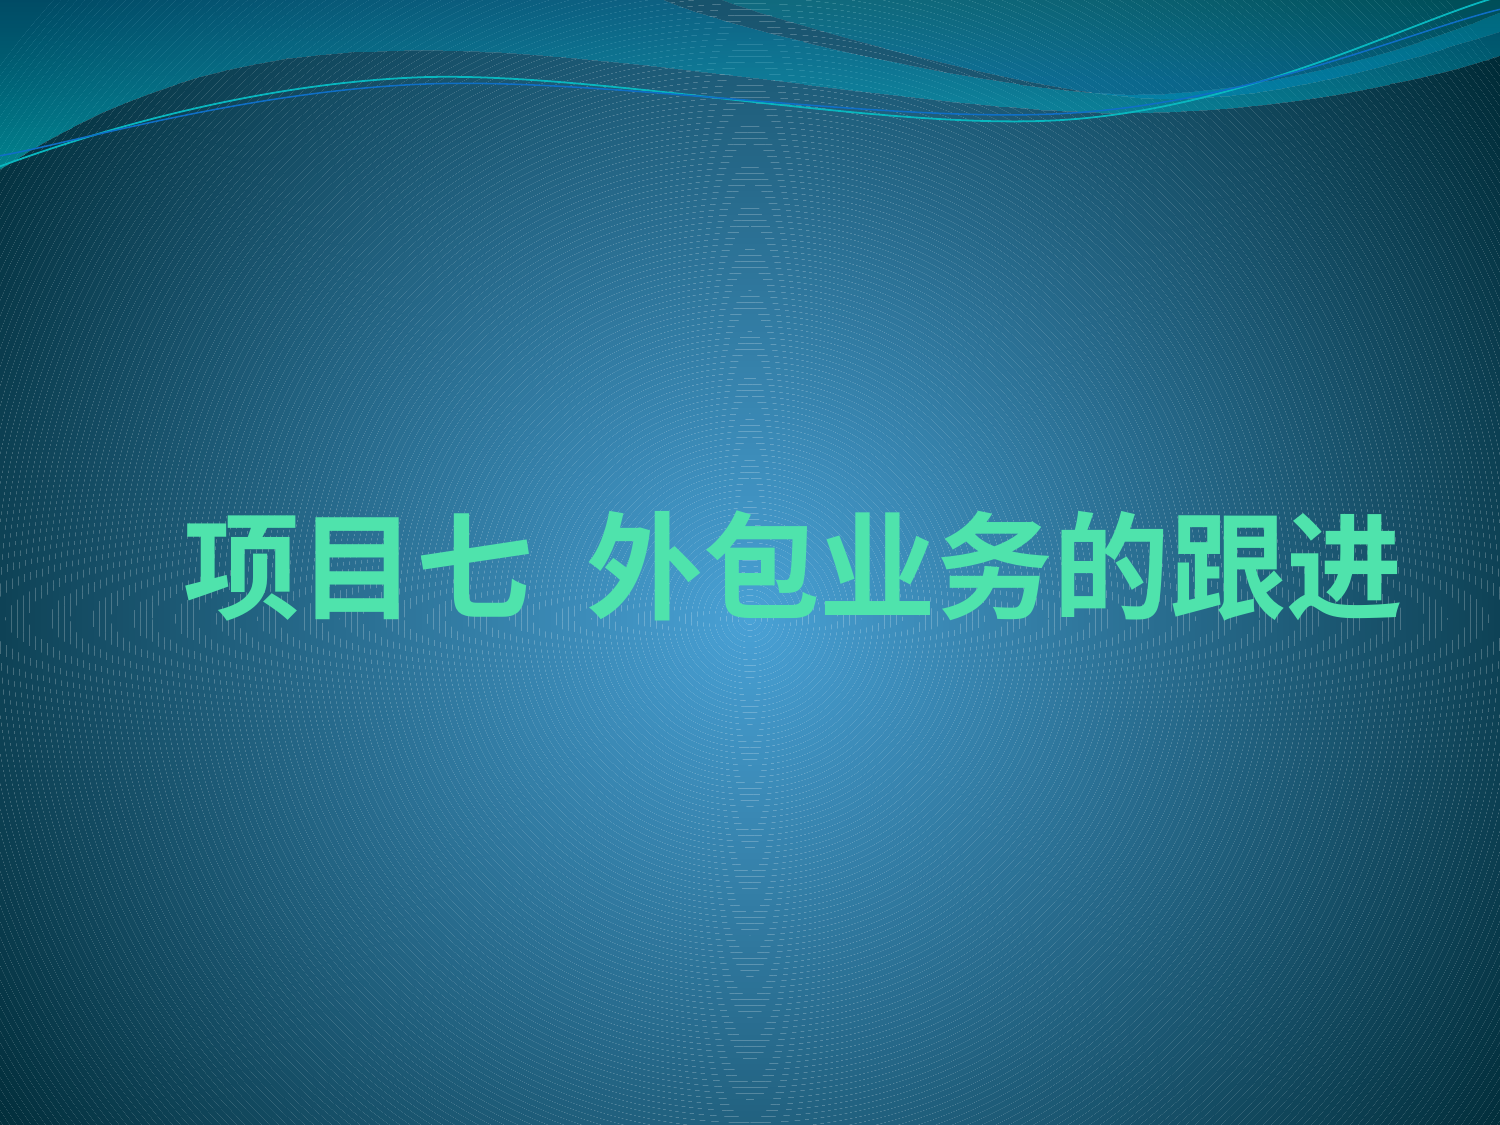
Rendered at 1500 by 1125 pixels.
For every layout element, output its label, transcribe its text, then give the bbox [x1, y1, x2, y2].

text_box 项目七 外包业务的跟进 [112, 586, 1475, 774]
